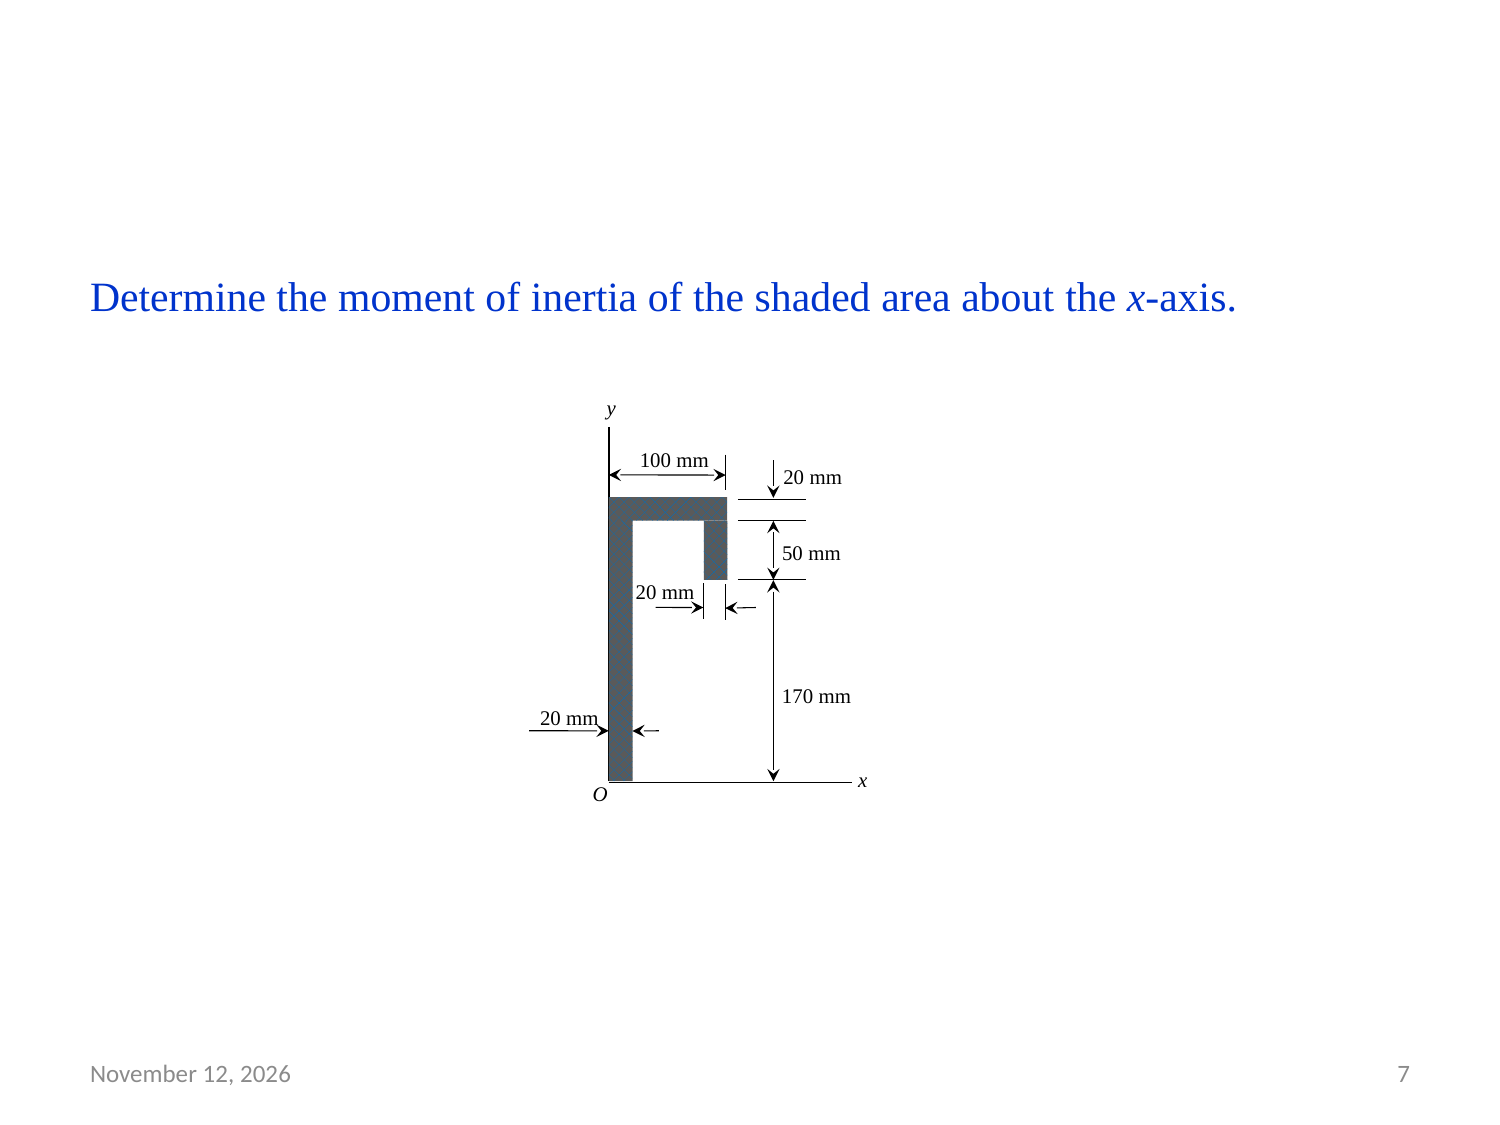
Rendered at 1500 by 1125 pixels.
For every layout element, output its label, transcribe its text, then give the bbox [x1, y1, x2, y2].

slide_number 7 [1074, 1042, 1425, 1103]
text_box Determine the moment of inertia of the shaded area about the x-axis. [74, 262, 1263, 328]
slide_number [75, 1042, 425, 1103]
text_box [524, 387, 912, 809]
